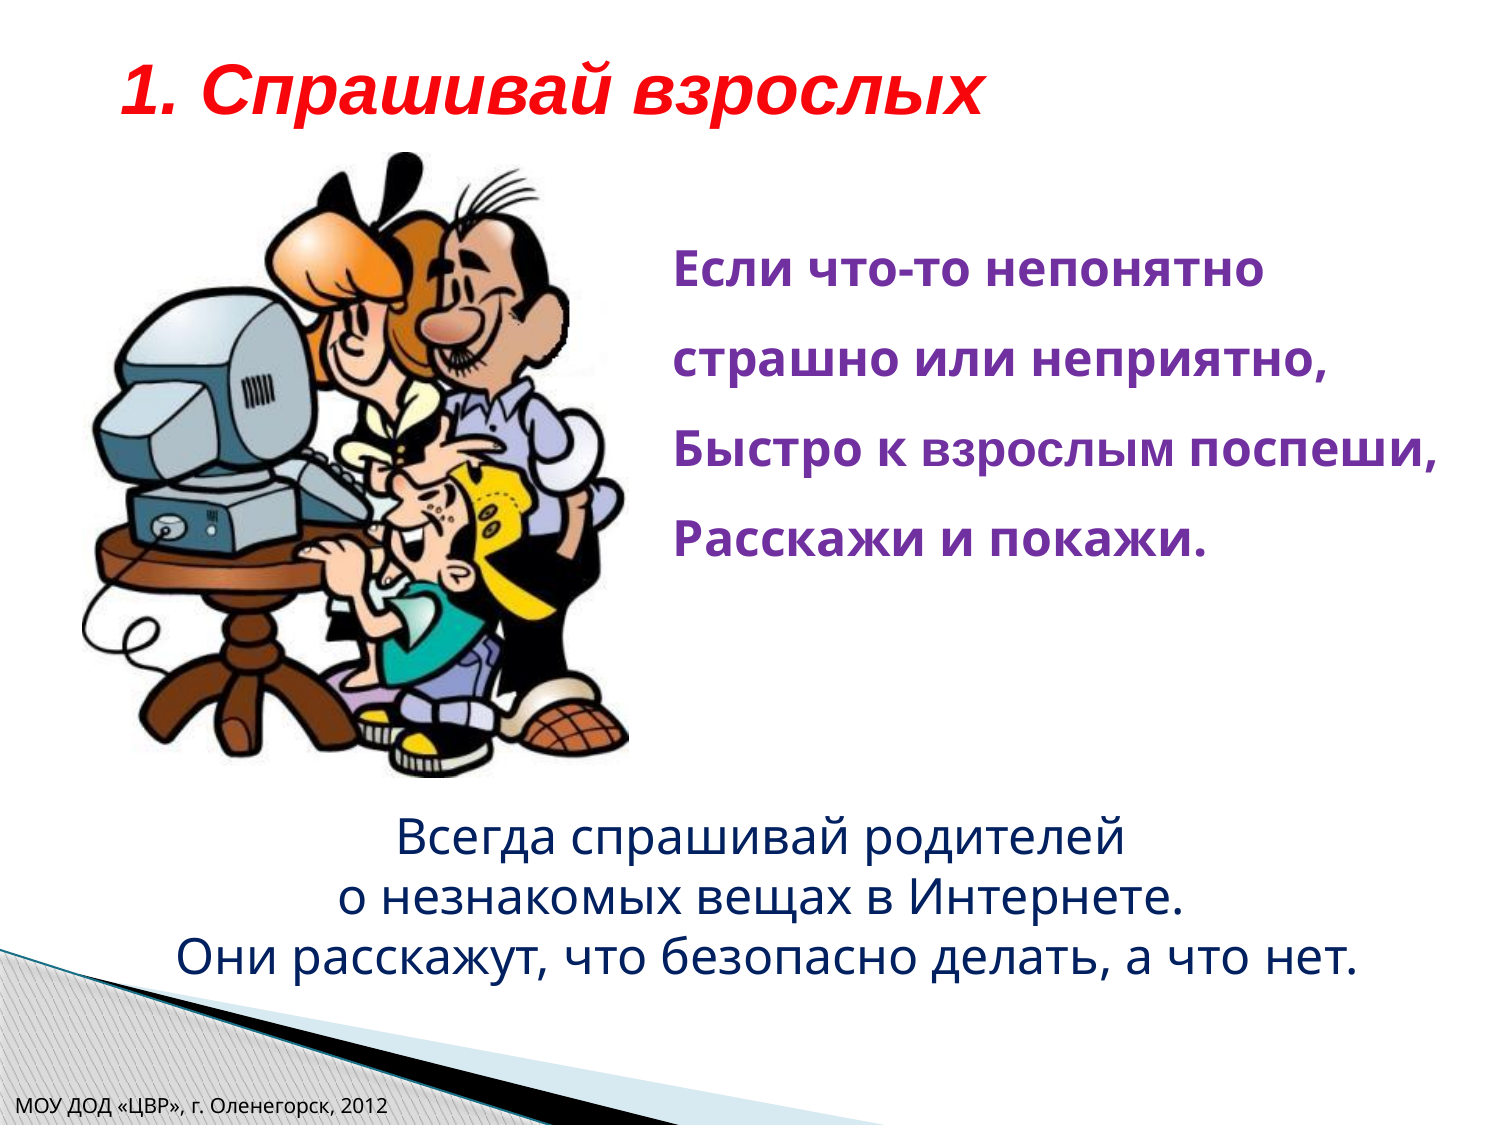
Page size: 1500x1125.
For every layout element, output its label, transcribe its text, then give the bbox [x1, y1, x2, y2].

footer МОУ ДОД «ЦВР», г. Оленегорск, 2012 [0, 1065, 457, 1125]
picture [81, 152, 630, 778]
list Если что-то непонятно страшно или неприятно, Быстро к взрослым поспеши, Расскажи и покажи. [635, 199, 1477, 707]
title 1. Спрашивай взрослых [105, 35, 1456, 223]
text_box Всегда спрашивай родителей о незнакомых вещах в Интернете. Они расскажут, что безопасно делать, а что нет. [35, 796, 1500, 992]
